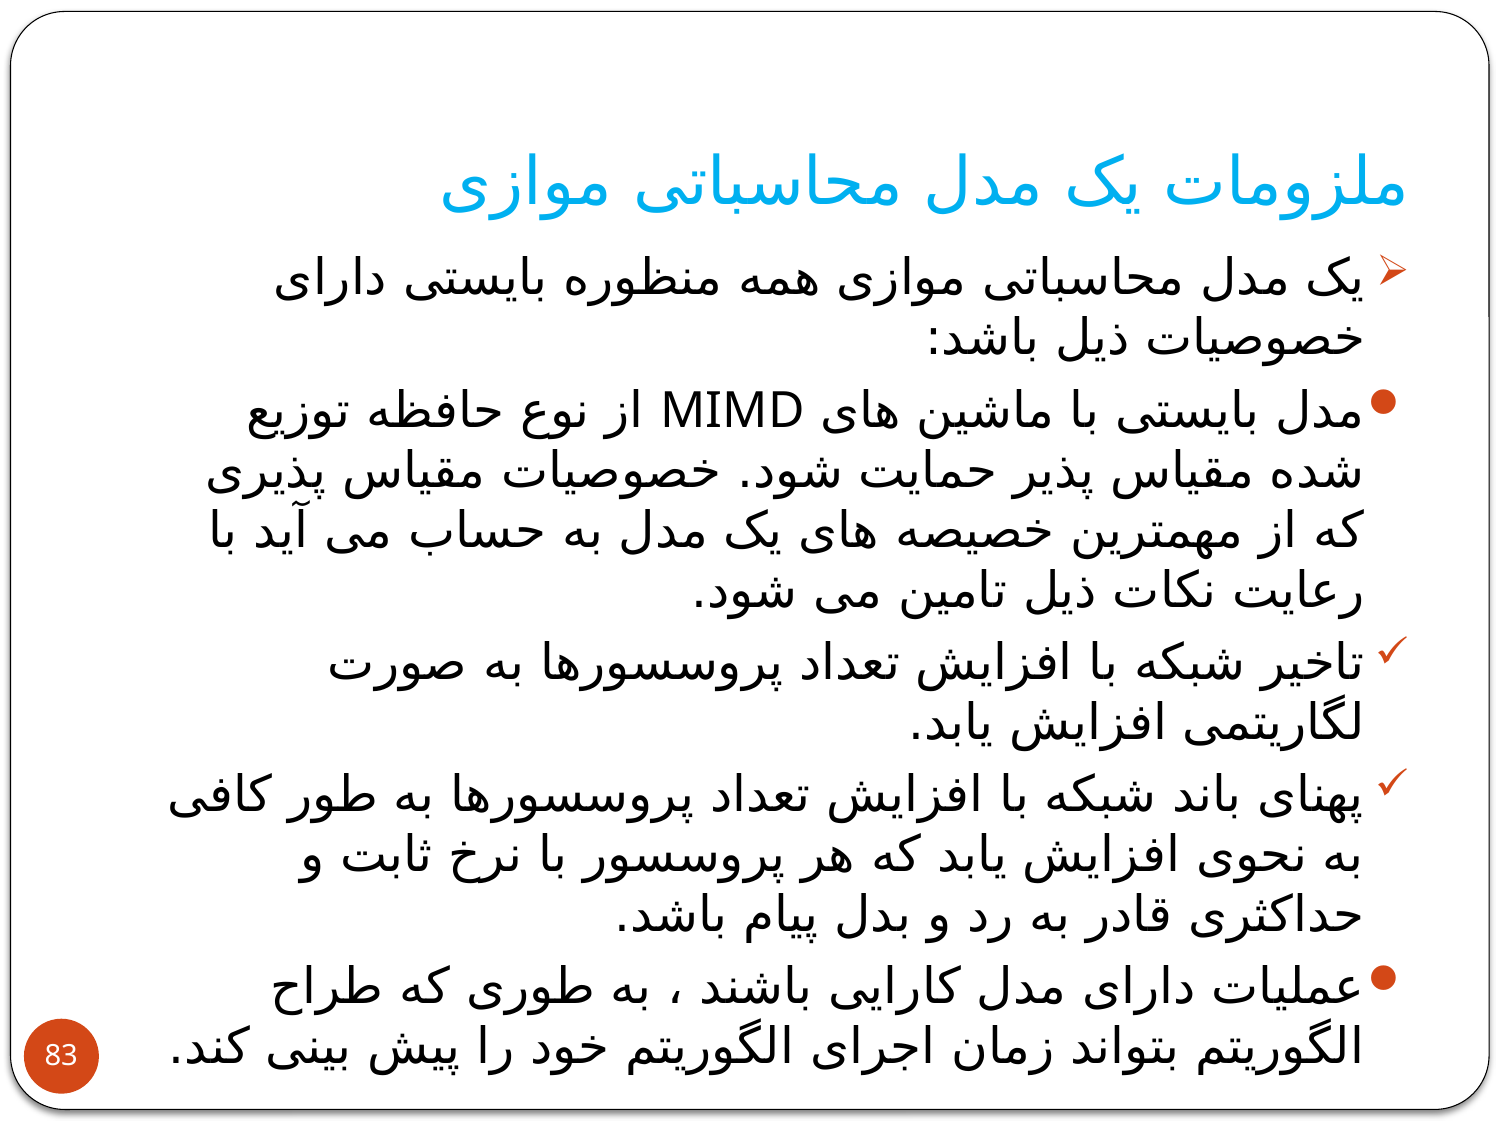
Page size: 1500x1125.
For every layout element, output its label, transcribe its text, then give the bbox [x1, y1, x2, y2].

title ملزومات یک مدل محاسباتی موازی [150, 45, 1425, 233]
list یک مدل محاسباتی موازی همه منظوره بایستی دارای خصوصیات ذیل باشد: مدل بایستی با ماشین های MIMD از نوع حافظه توزیع شده مقیاس پذیر حمایت شود. خصوصیات مقیاس پذیری که از مهمترین خصیصه های یک مدل به حساب می آید با رعایت نکات ذیل تامین می شود. تاخیر شبکه با افزایش تعداد پروسسورها به صورت لگاریتمی افزایش یابد. پهنای باند شبکه با افزایش تعداد پروسسورها به طور کافی به نحوی افزایش یابد که هر پروسسور با نرخ ثابت و حداکثری قادر به رد و بدل پیام باشد. عملیات دارای مدل کارایی باشند ، به طوری که طراح الگوریتم بتواند زمان اجرای الگوریتم خود را پیش بینی کند. [150, 237, 1425, 988]
slide_number 83 [23, 1018, 99, 1094]
